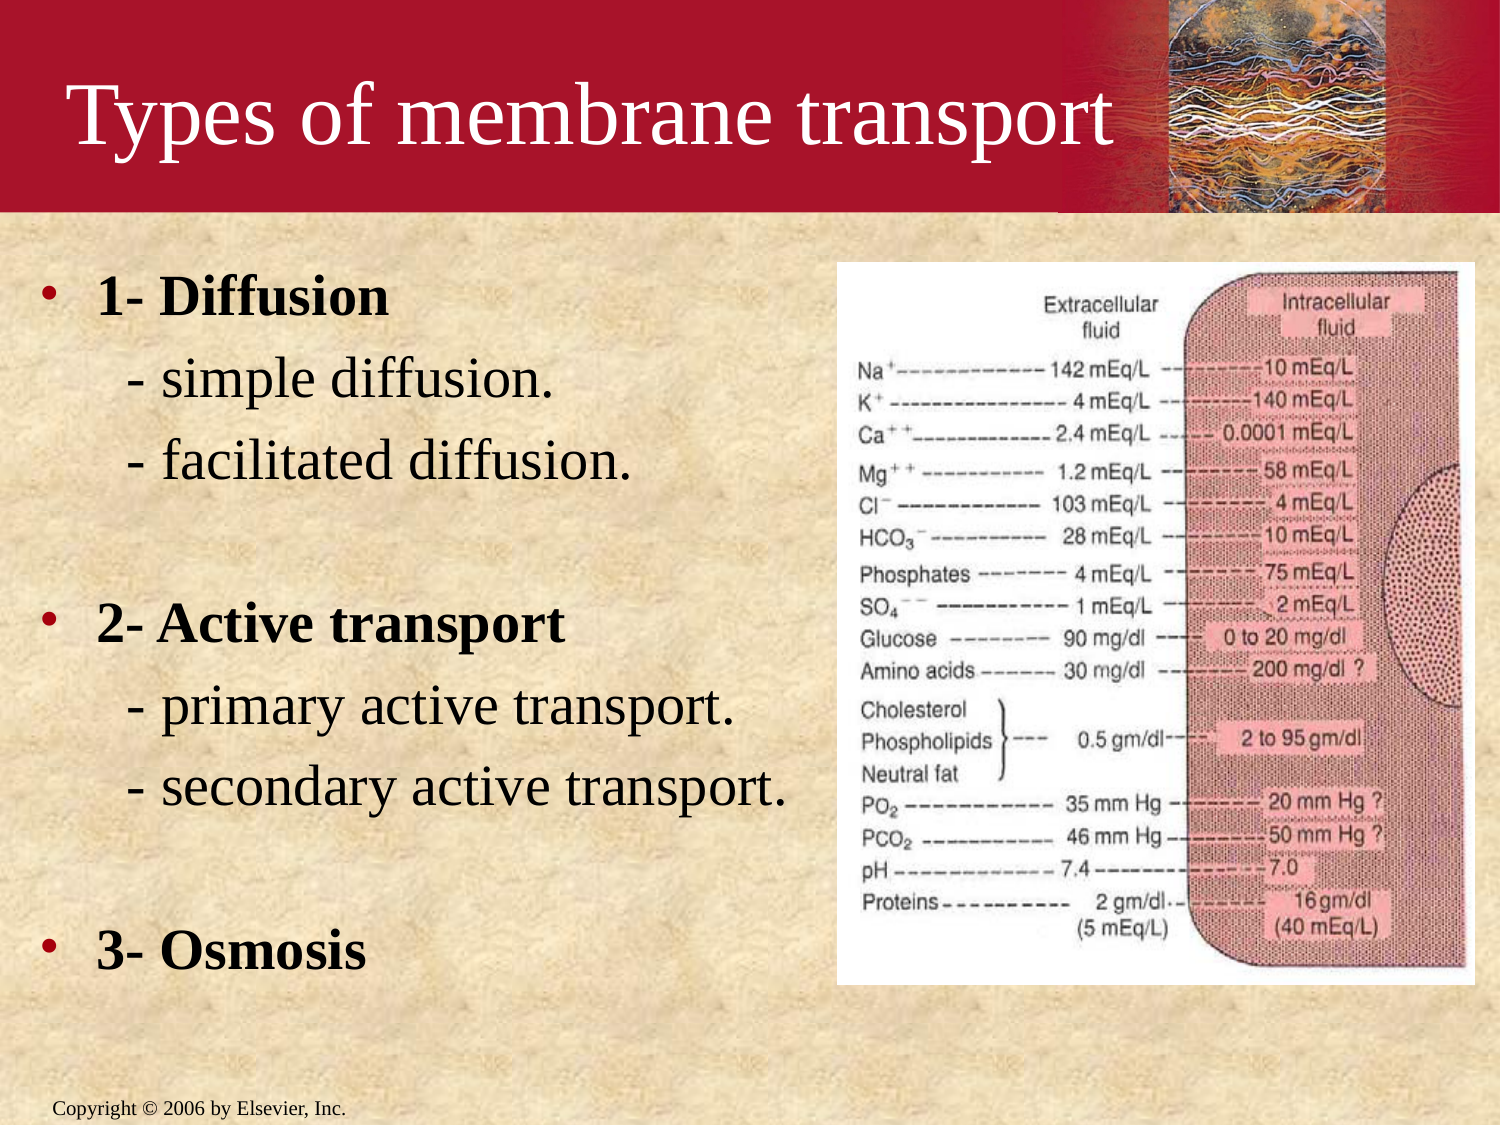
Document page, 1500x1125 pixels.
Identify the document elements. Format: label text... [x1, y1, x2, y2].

title Types of membrane transport [49, 112, 1326, 213]
list 1‐ Diffusion ‐ simple diffusion. ‐ facilitated diffusion. 2‐ Active transport ‐ primary active transport. ‐ secondary active transport. 3‐ Osmosis [24, 249, 913, 976]
picture [0, 0, 1500, 1125]
